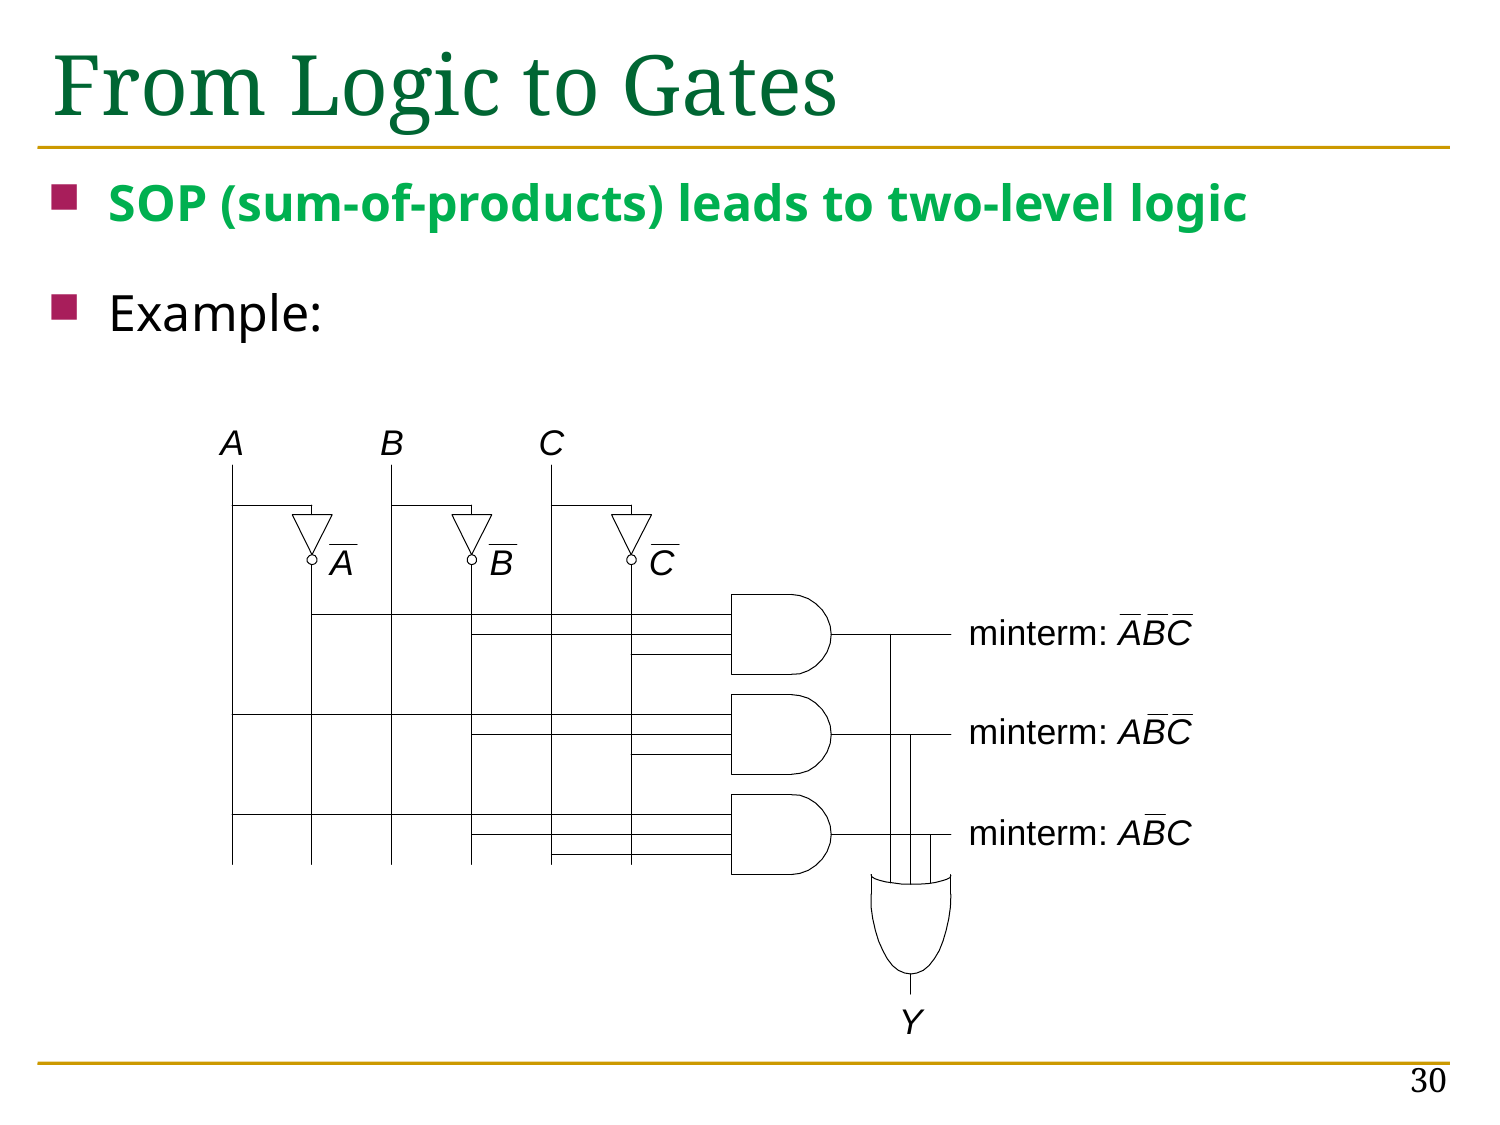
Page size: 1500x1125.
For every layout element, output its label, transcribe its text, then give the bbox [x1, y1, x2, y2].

slide_number 30 [1111, 1036, 1462, 1112]
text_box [187, 399, 1249, 1069]
title From Logic to Gates [37, 24, 1450, 200]
